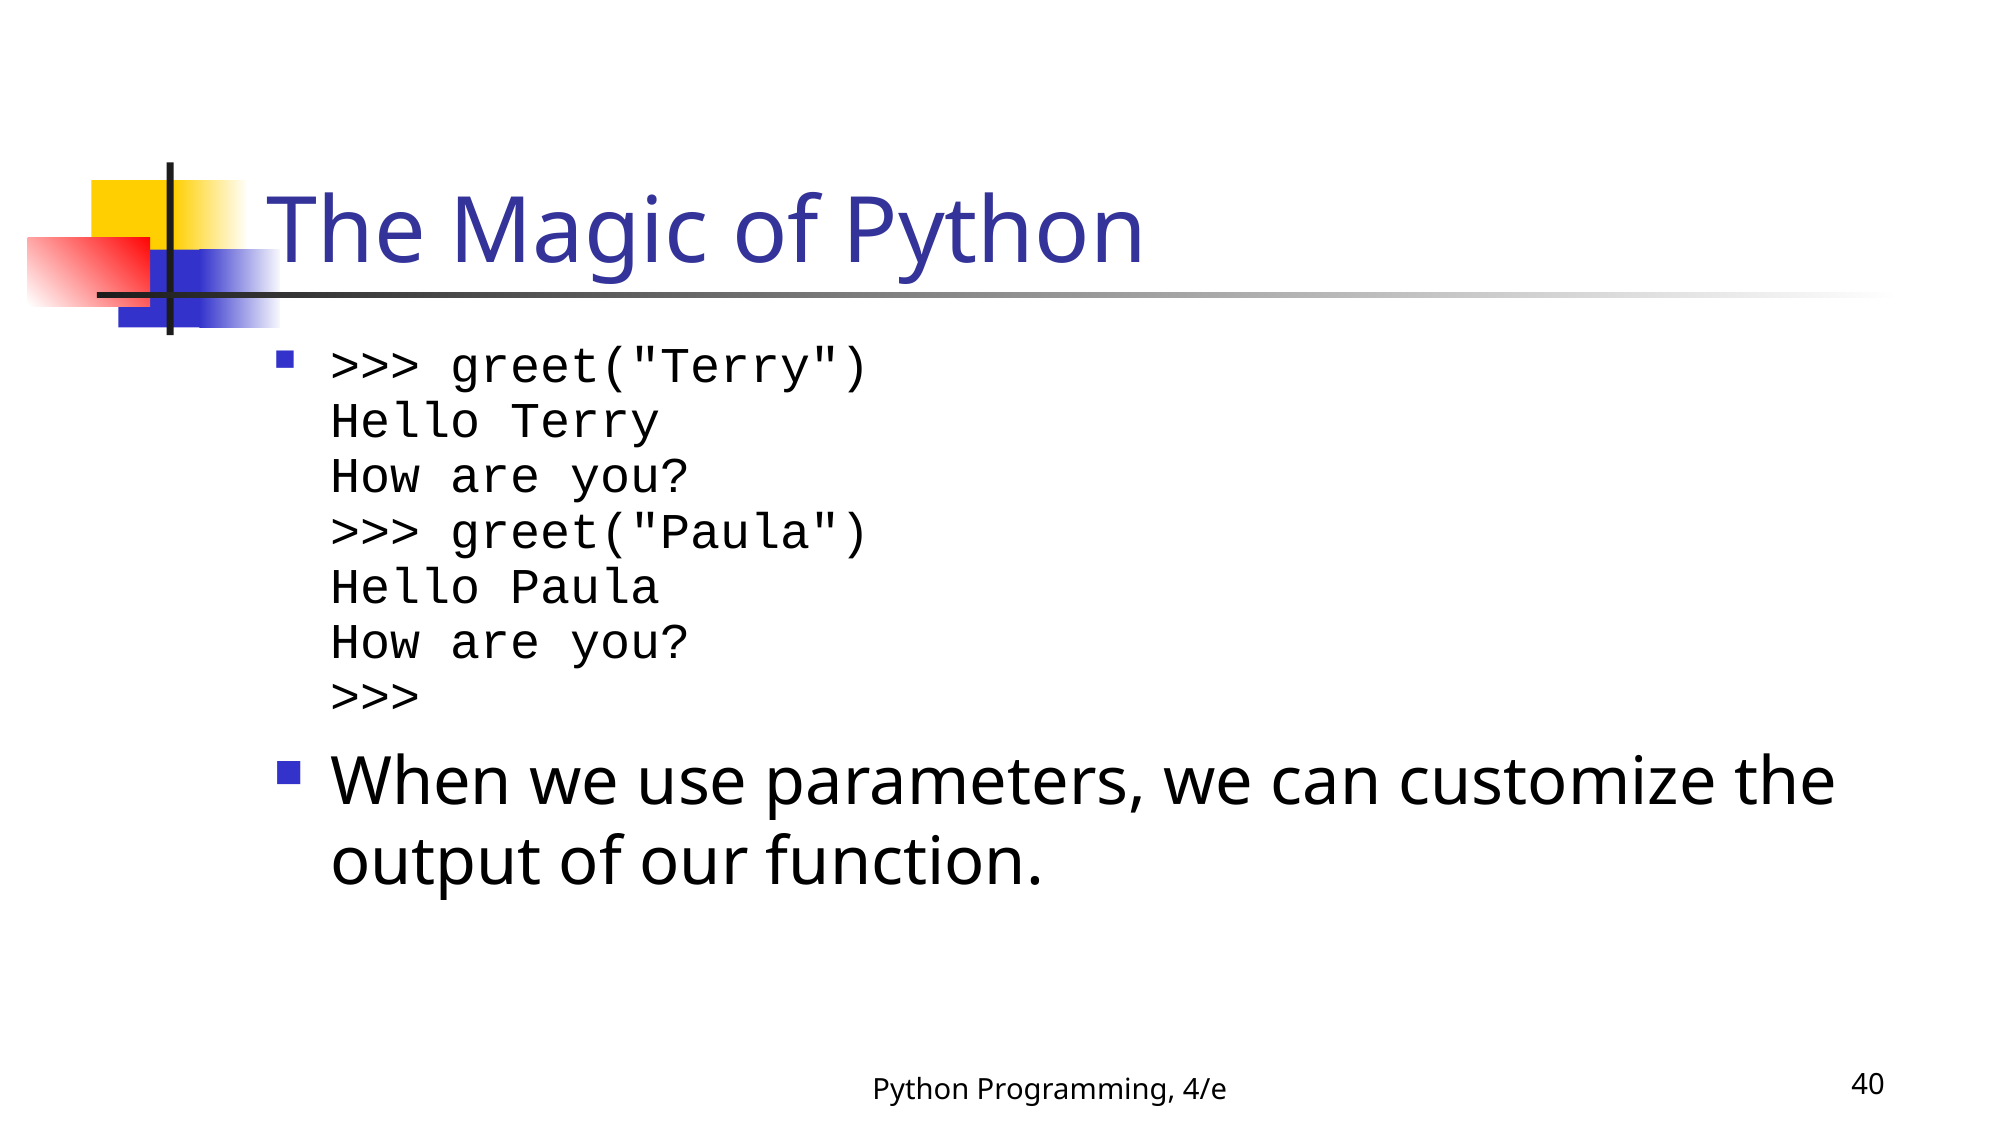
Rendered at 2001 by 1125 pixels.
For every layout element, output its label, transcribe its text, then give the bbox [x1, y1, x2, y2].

footer Python Programming, 4/e [733, 1037, 1367, 1113]
list >>> greet("Terry") Hello Terry How are you? >>> greet("Paula") Hello Paula How are you? >>> When we use parameters, we can customize the output of our function. [258, 331, 1959, 1006]
slide_number 40 [1483, 1037, 1901, 1113]
title The Magic of Python [251, 101, 1957, 289]
